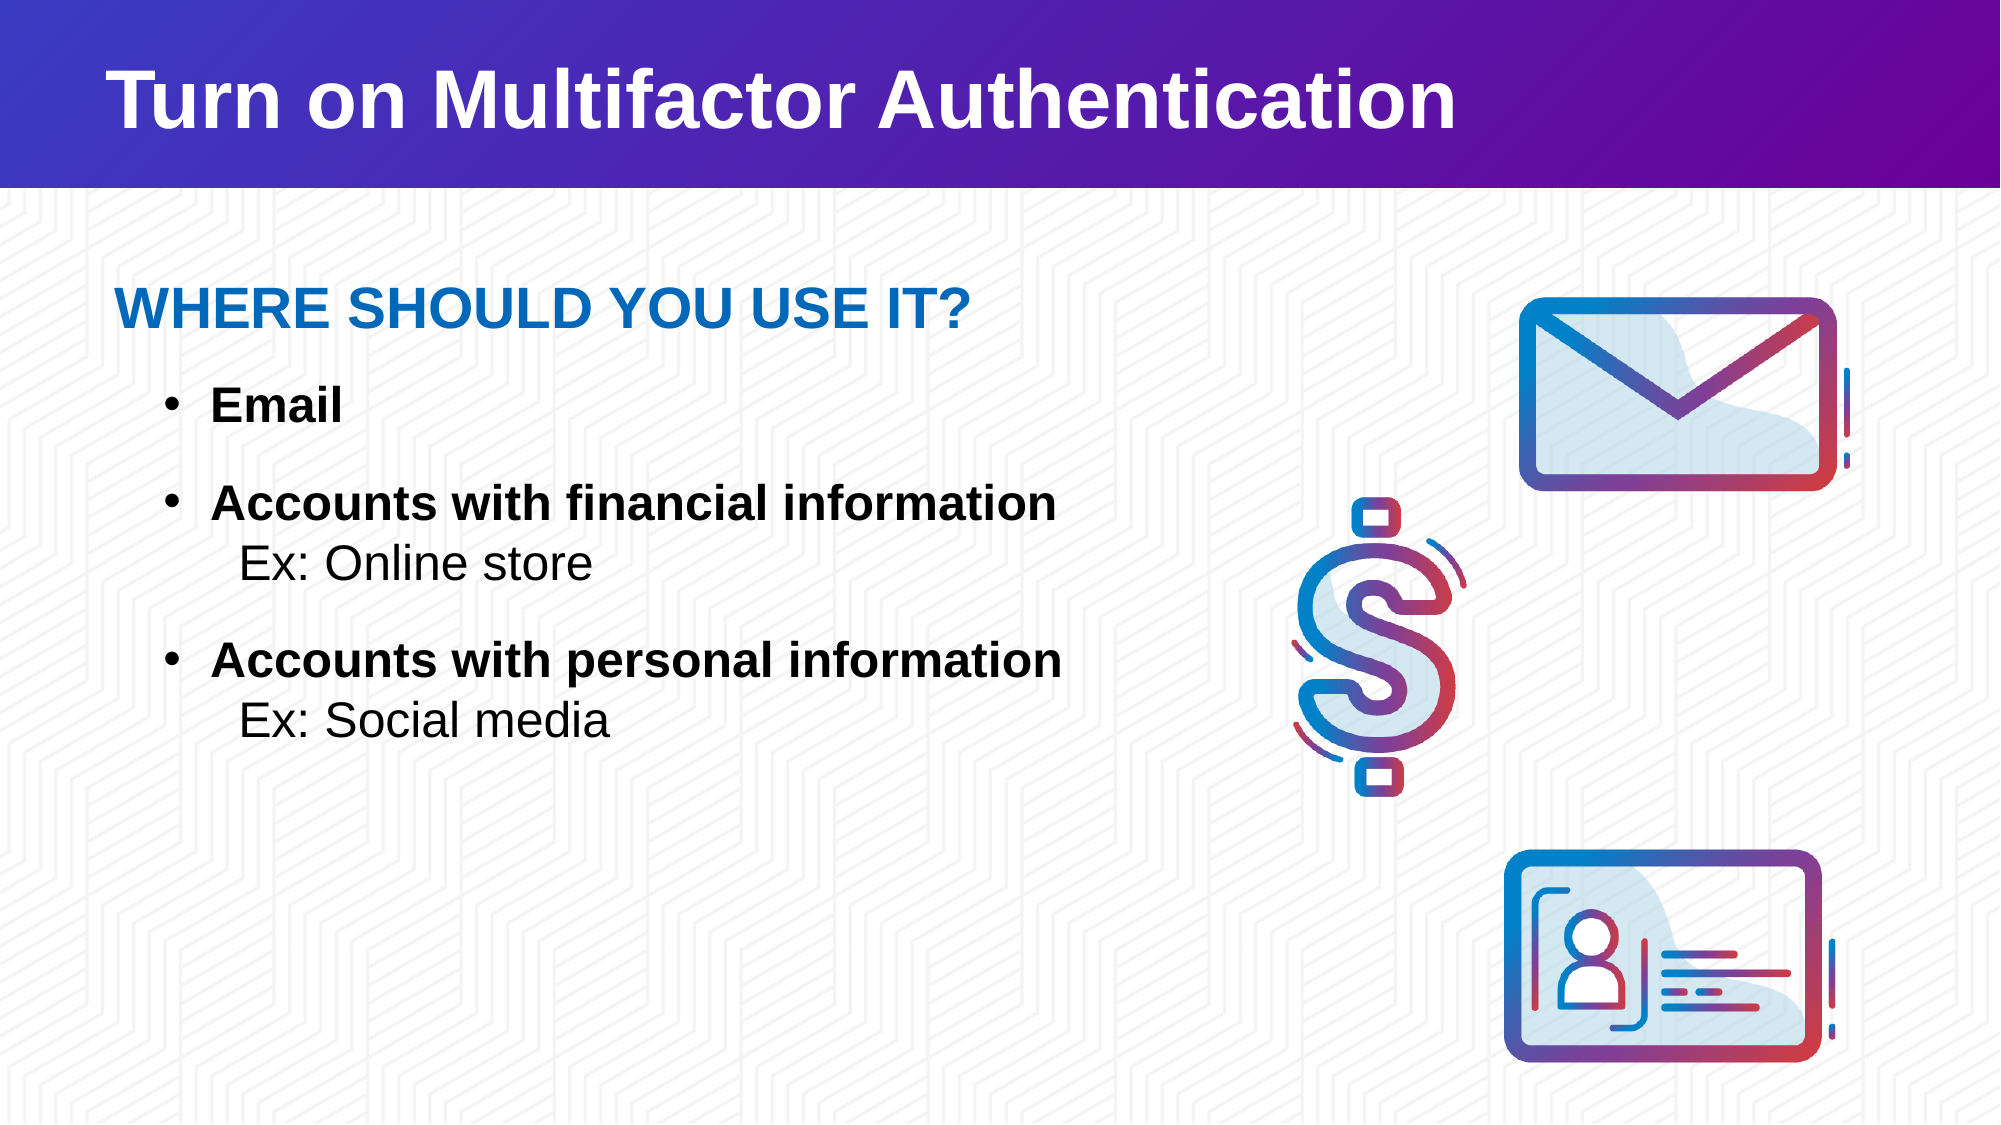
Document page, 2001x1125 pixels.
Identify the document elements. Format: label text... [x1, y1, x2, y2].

title Turn on Multifactor Authentication [0, 0, 2000, 188]
text_box Email Accounts with financial information Ex: Online store Accounts with personal information Ex: Social media [110, 365, 1120, 1050]
picture [0, 0, 2001, 1125]
text_box WHERE SHOULD YOU USE IT? [100, 262, 1394, 348]
